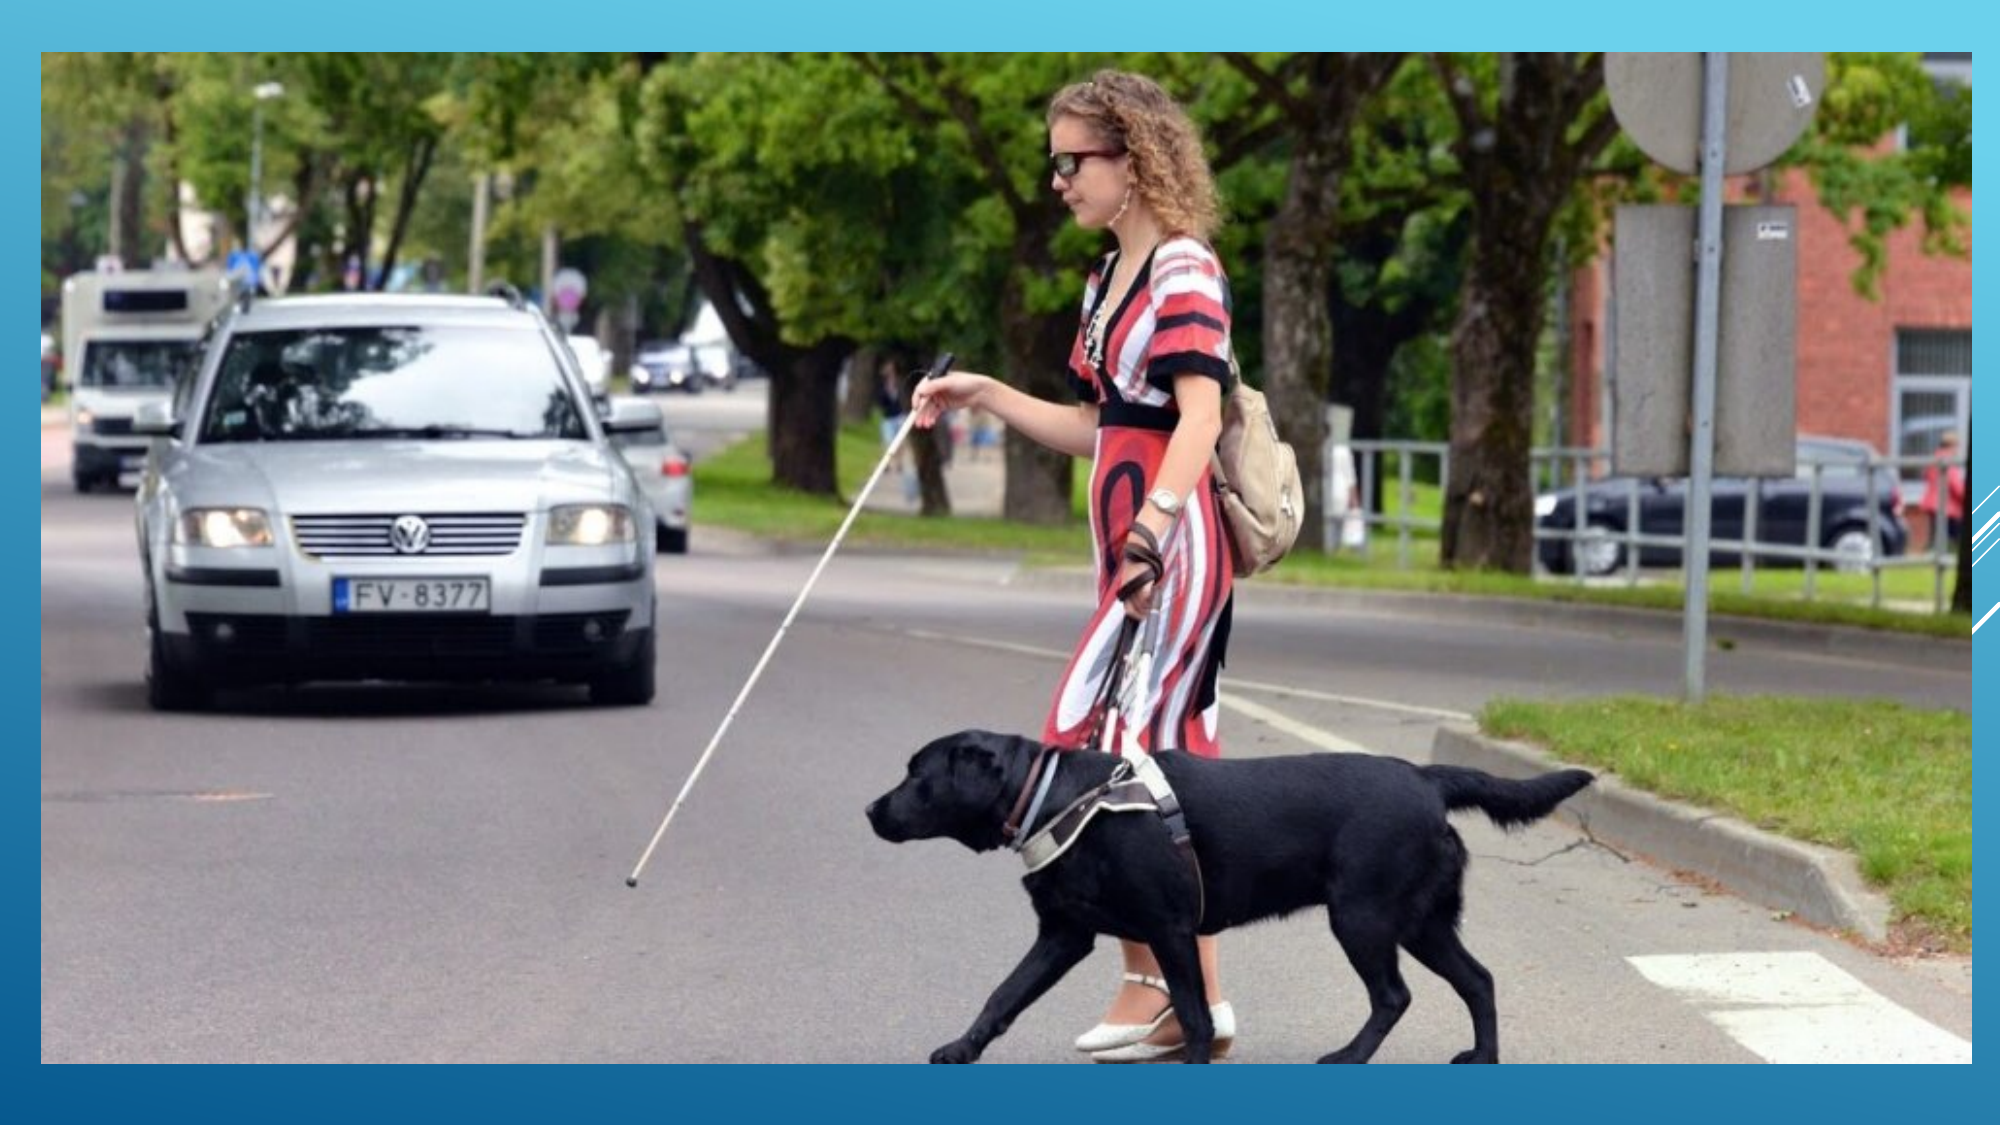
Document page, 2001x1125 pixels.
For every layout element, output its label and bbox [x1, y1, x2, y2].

picture [41, 52, 1972, 1064]
